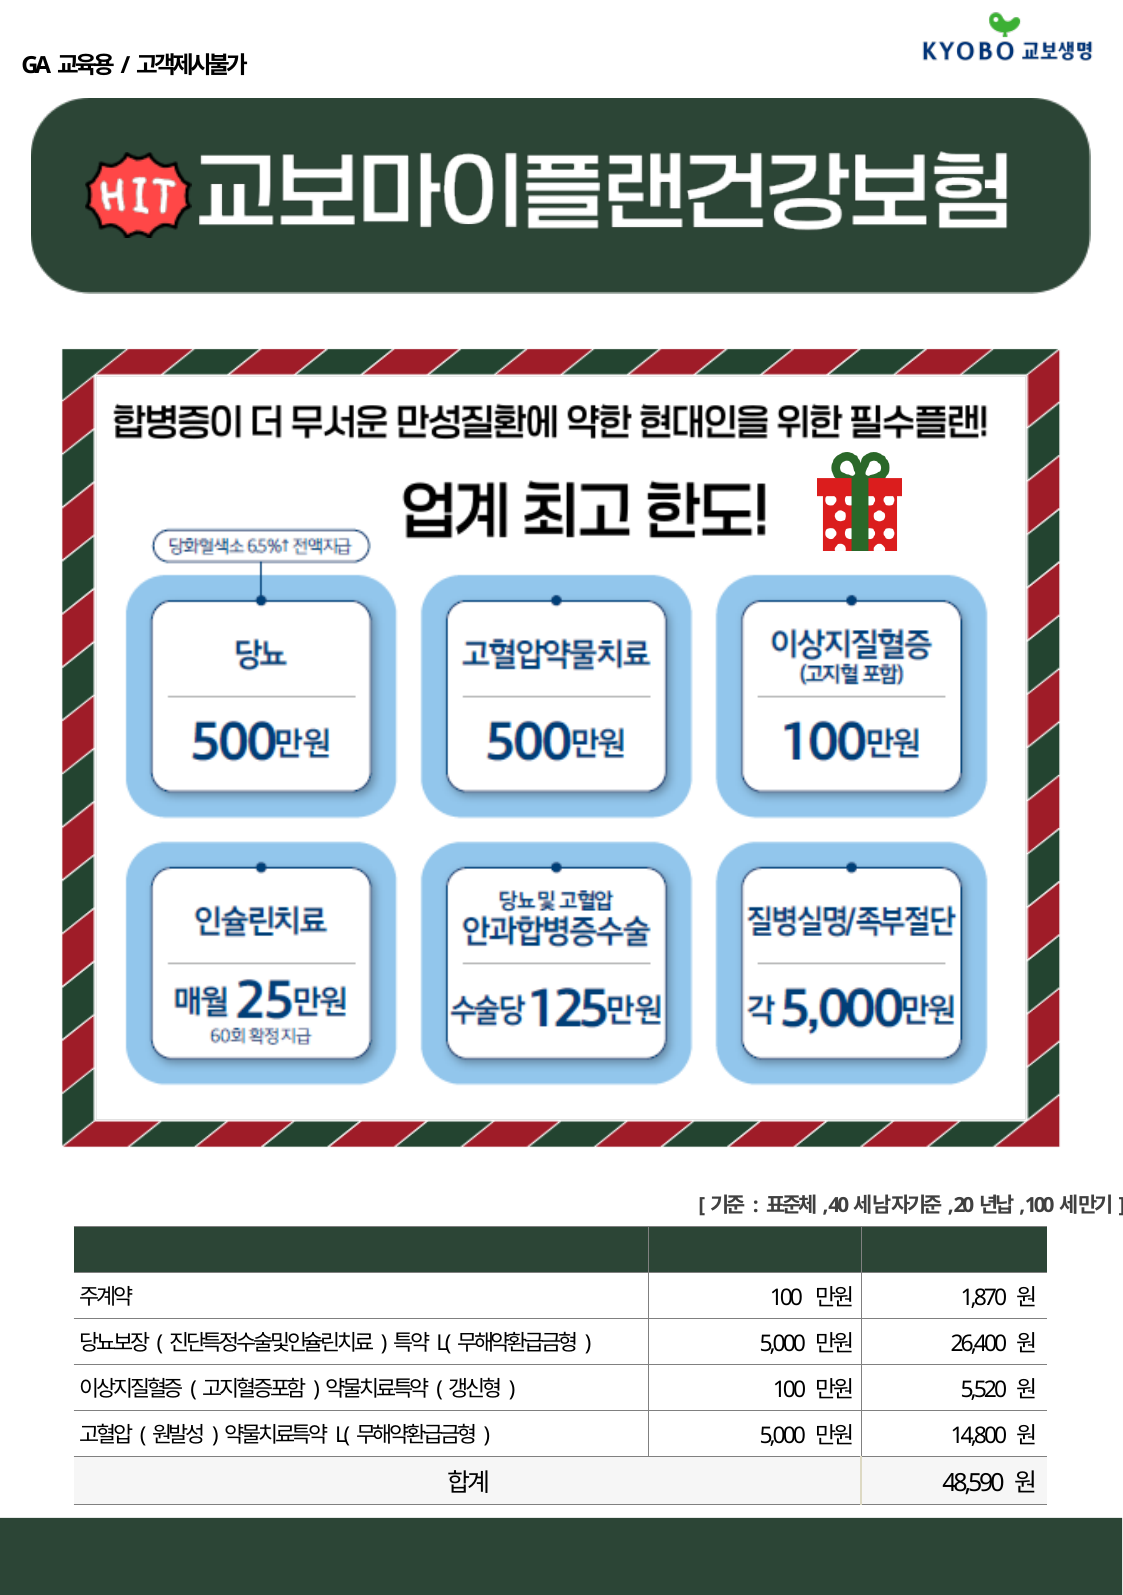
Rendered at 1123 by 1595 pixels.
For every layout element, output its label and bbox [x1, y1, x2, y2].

text_box [0, 0, 1123, 1595]
